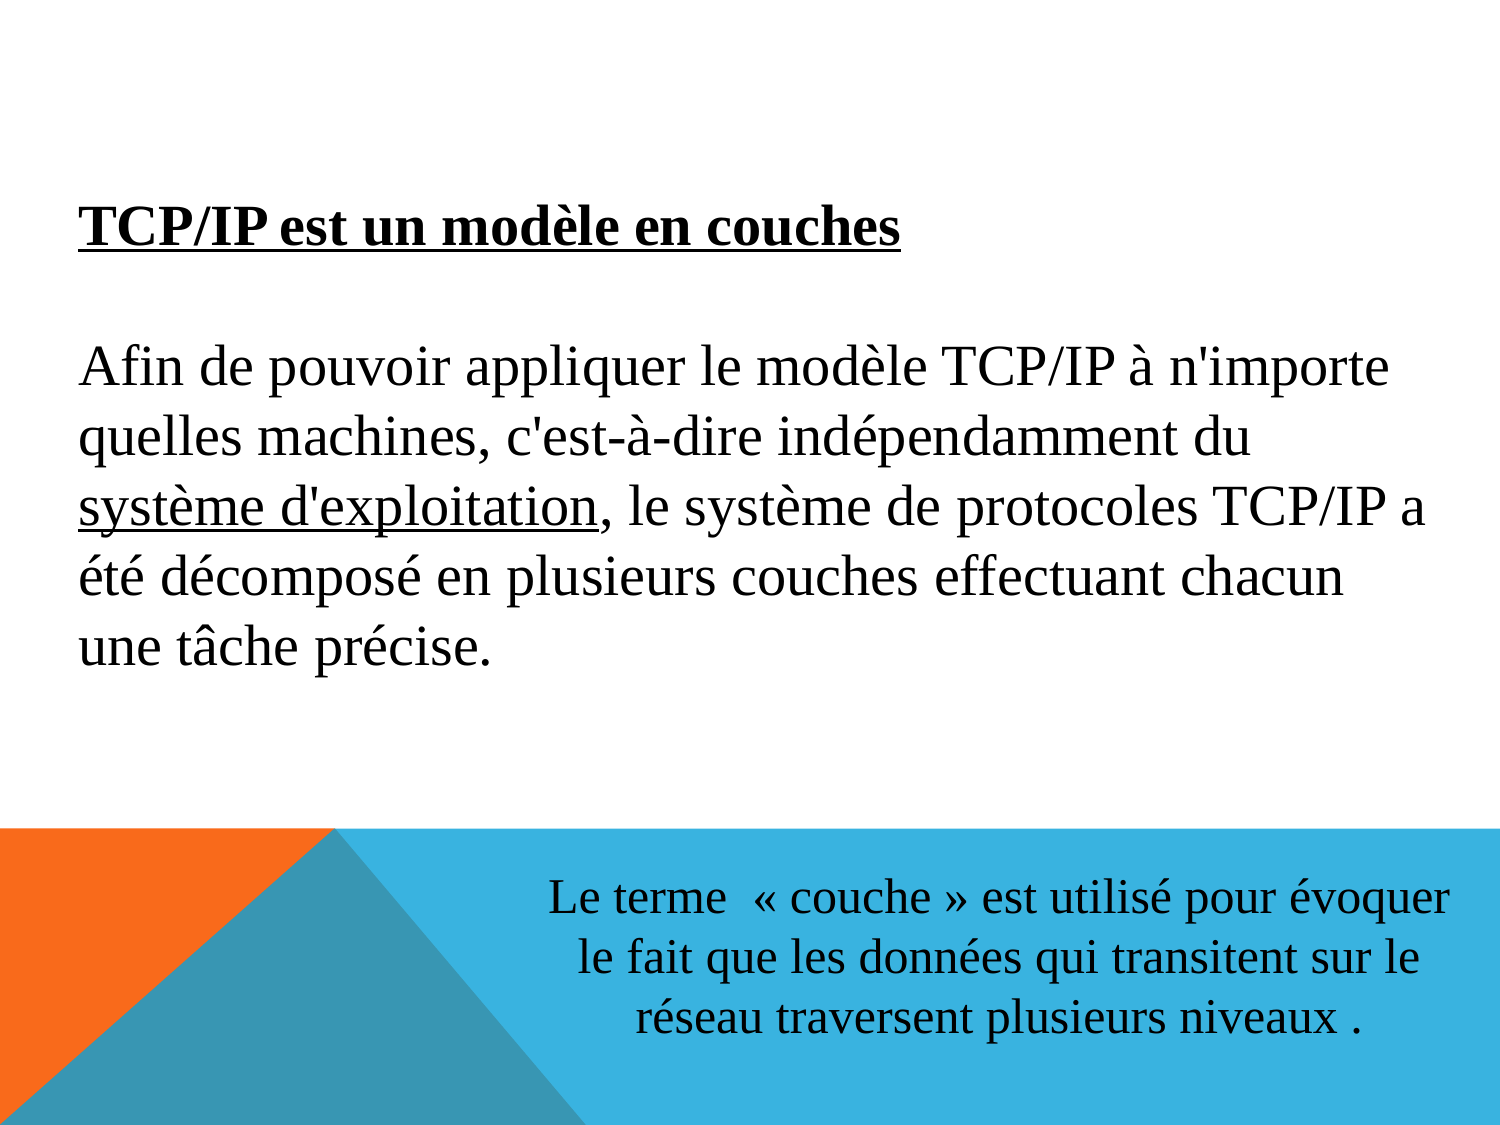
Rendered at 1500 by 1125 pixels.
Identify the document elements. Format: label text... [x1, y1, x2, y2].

text_box TCP/IP est un modèle en couches Afin de pouvoir appliquer le modèle TCP/IP à n'importe quelles machines, c'est-à-dire indépendamment du système d'exploitation, le système de protocoles TCP/IP a été décomposé en plusieurs couches effectuant chacun une tâche précise. [63, 179, 1443, 790]
text_box Le terme « couche » est utilisé pour évoquer le fait que les données qui transitent sur le réseau traversent plusieurs niveaux . [522, 856, 1477, 1052]
